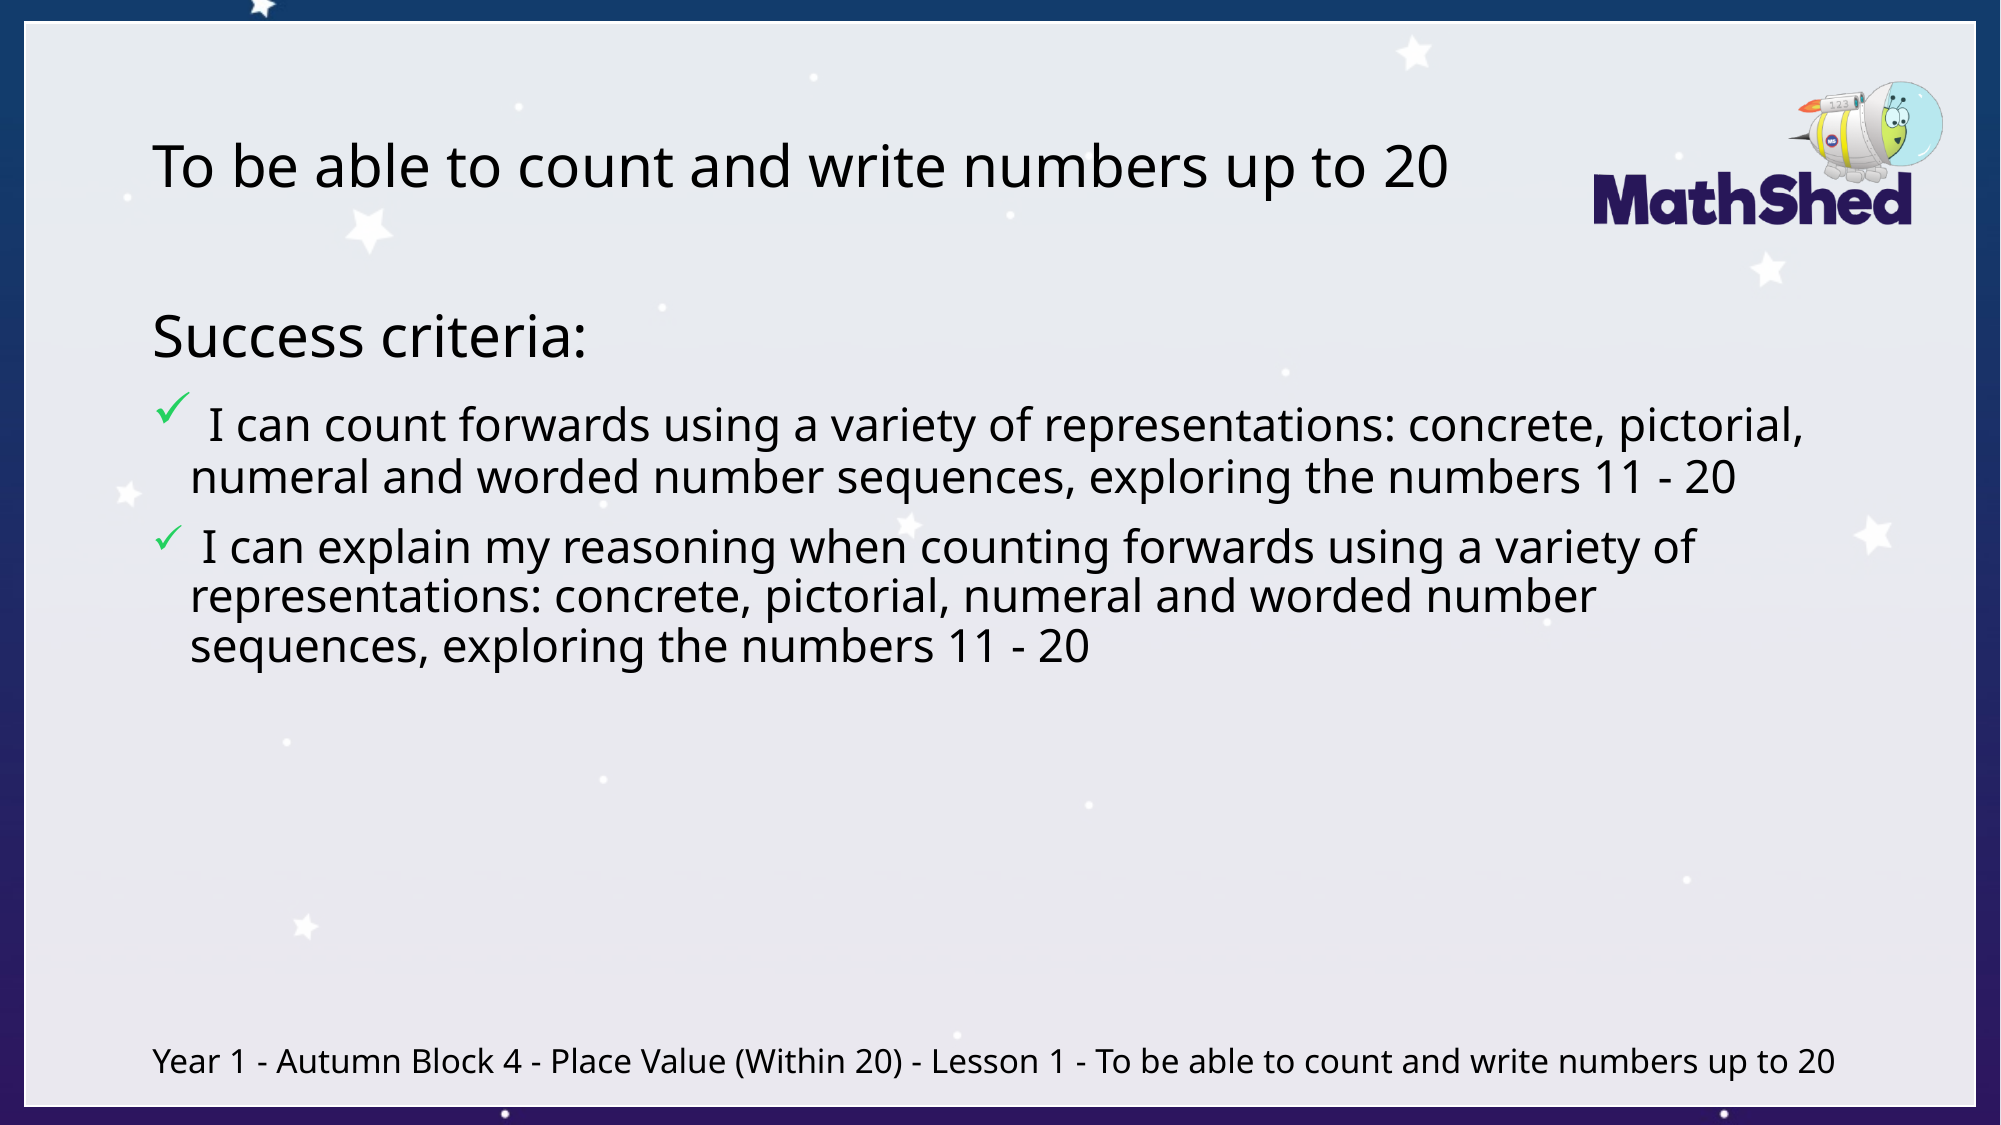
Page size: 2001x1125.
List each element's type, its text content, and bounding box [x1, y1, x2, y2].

title To be able to count and write numbers up to 20 [137, 59, 1578, 278]
picture [0, 0, 2001, 1125]
list Success criteria: I can count forwards using a variety of representations: concrete, pictorial, numeral and worded number sequences, exploring the numbers 11 - 20 I can explain my reasoning when counting forwards using a variety of representations: concrete, pictorial, numeral and worded number sequences, exploring the numbers 11 - 20 [137, 299, 1863, 1014]
footer Year 1 - Autumn Block 4 - Place Value (Within 20) - Lesson 1 - To be able to count and write numbers up to 20 [137, 1033, 1918, 1093]
